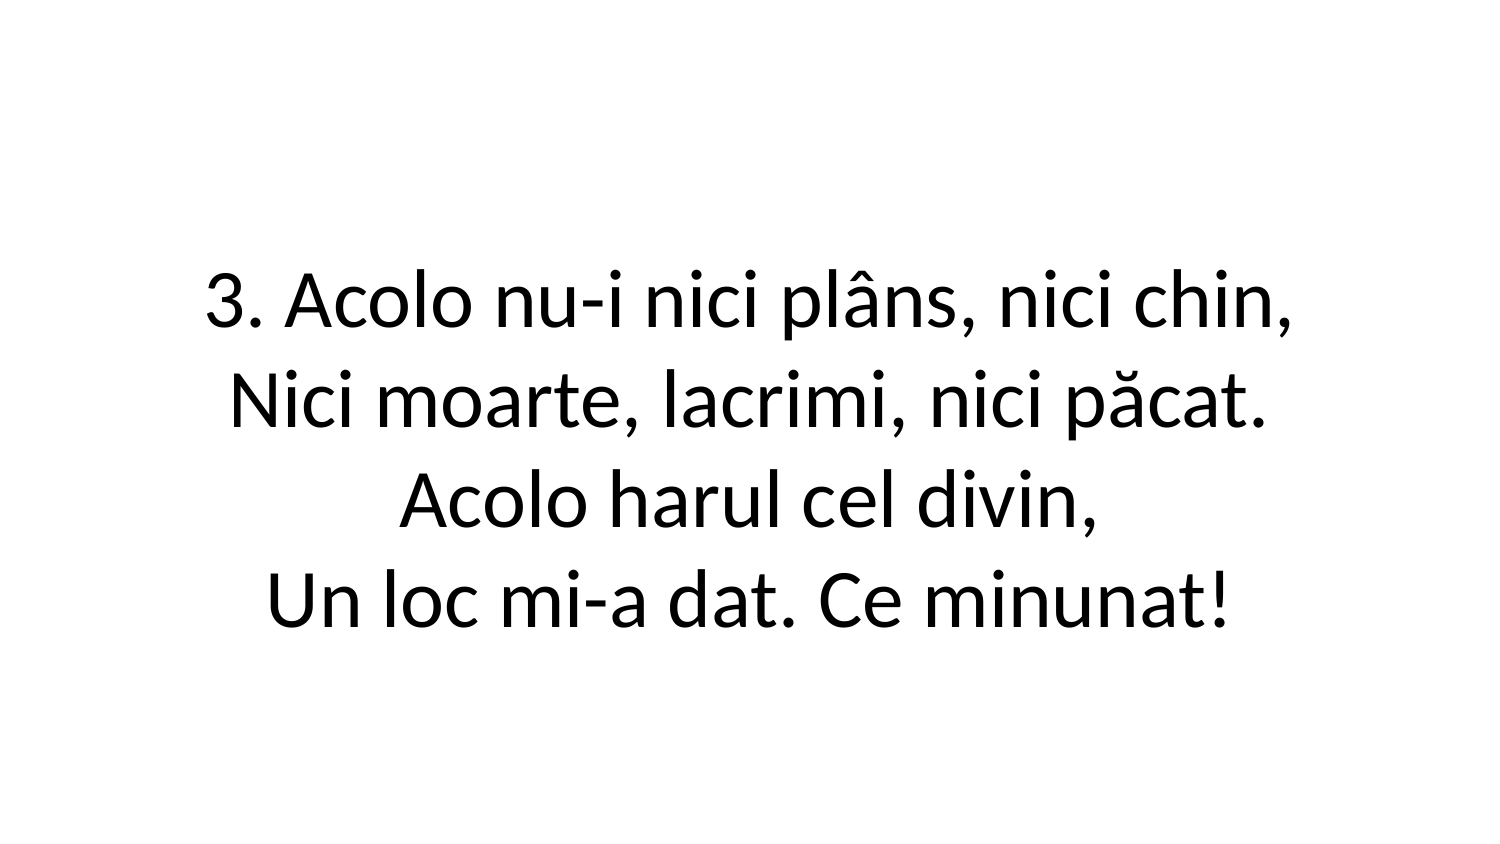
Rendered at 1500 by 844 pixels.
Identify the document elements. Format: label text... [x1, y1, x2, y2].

text_box 3. Acolo nu-i nici plâns, nici chin, Nici moarte, lacrimi, nici păcat. Acolo harul cel divin, Un loc mi-a dat. Ce minunat! [188, 192, 1312, 652]
